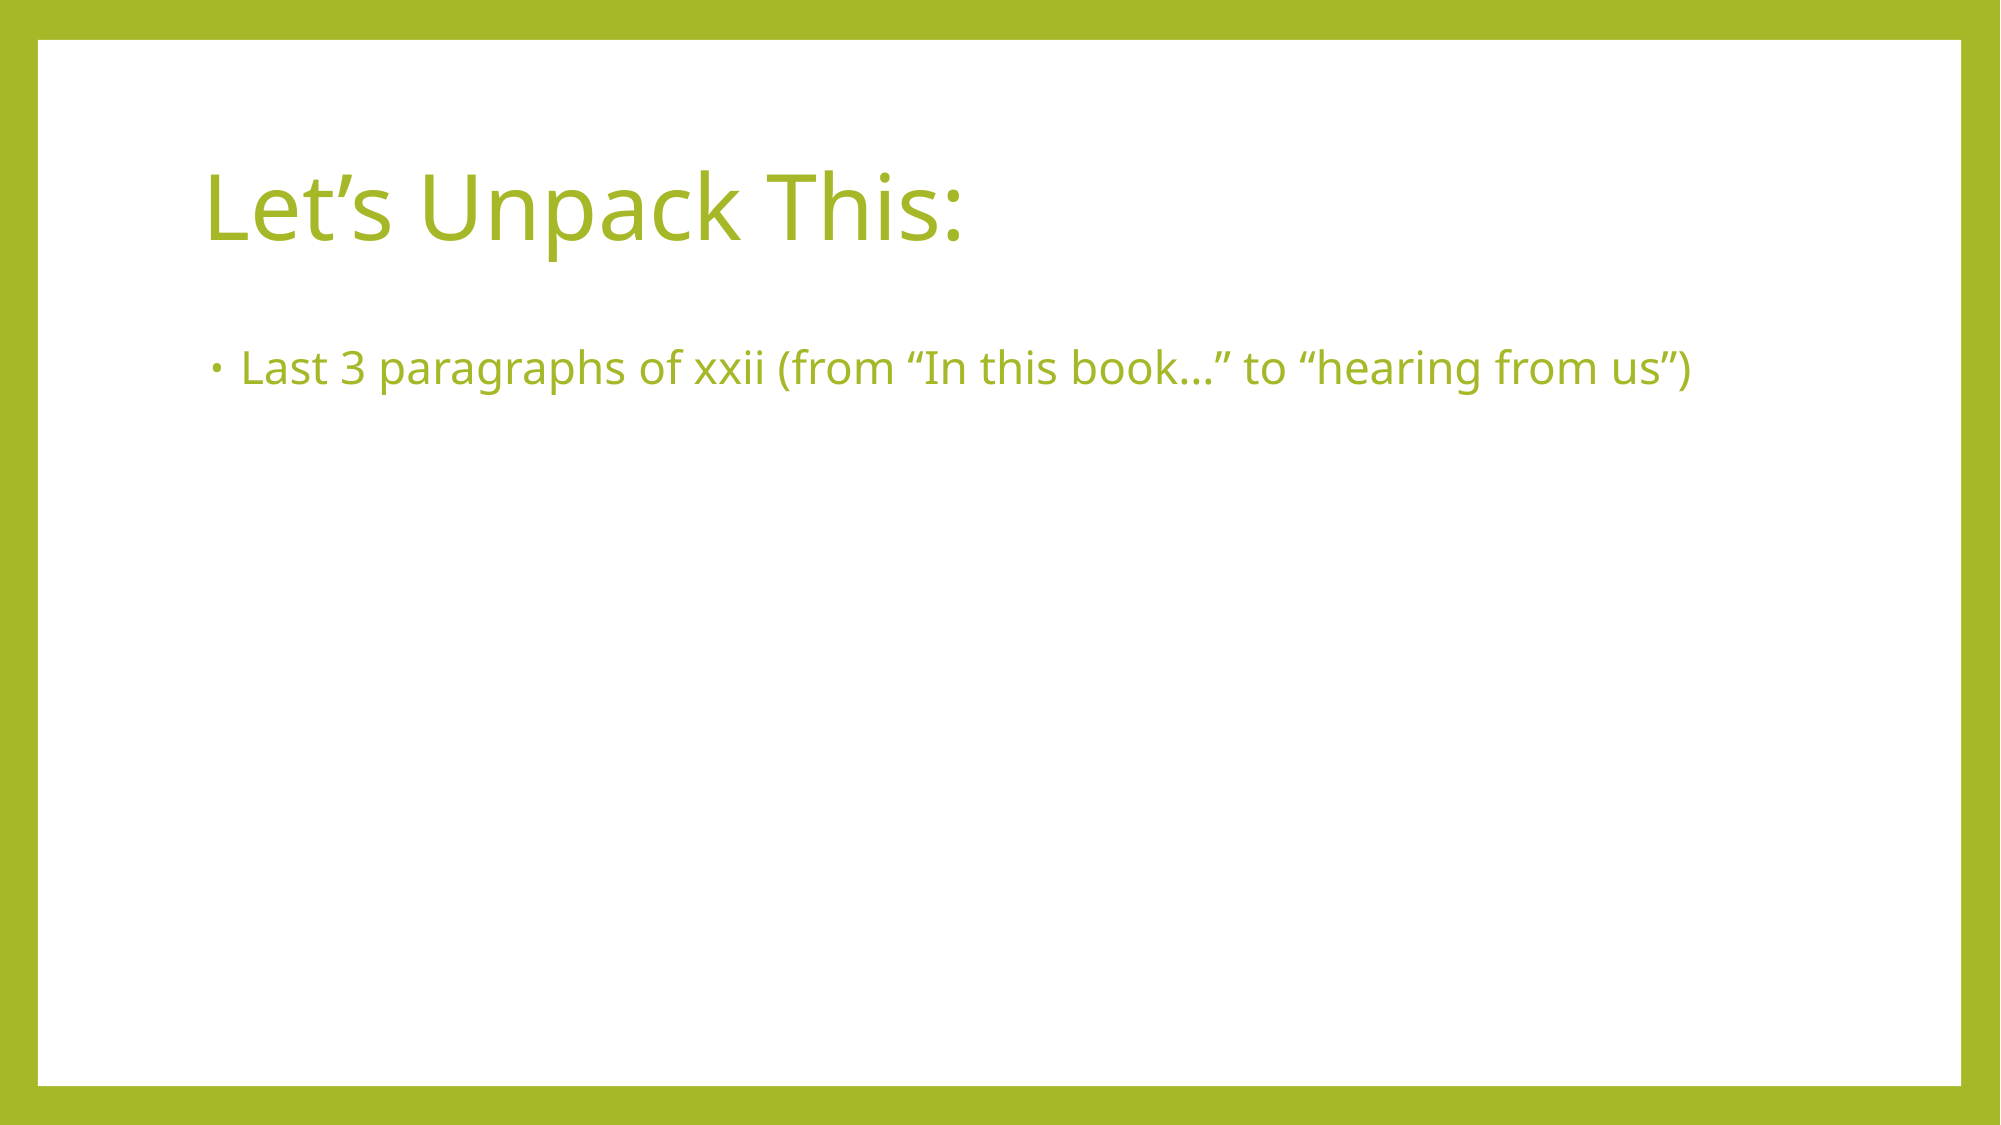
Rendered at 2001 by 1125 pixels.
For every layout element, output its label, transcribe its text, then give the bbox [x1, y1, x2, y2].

title Let’s Unpack This: [187, 99, 1808, 323]
list Last 3 paragraphs of xxii (from “In this book…” to “hearing from us”) [187, 337, 1808, 1000]
